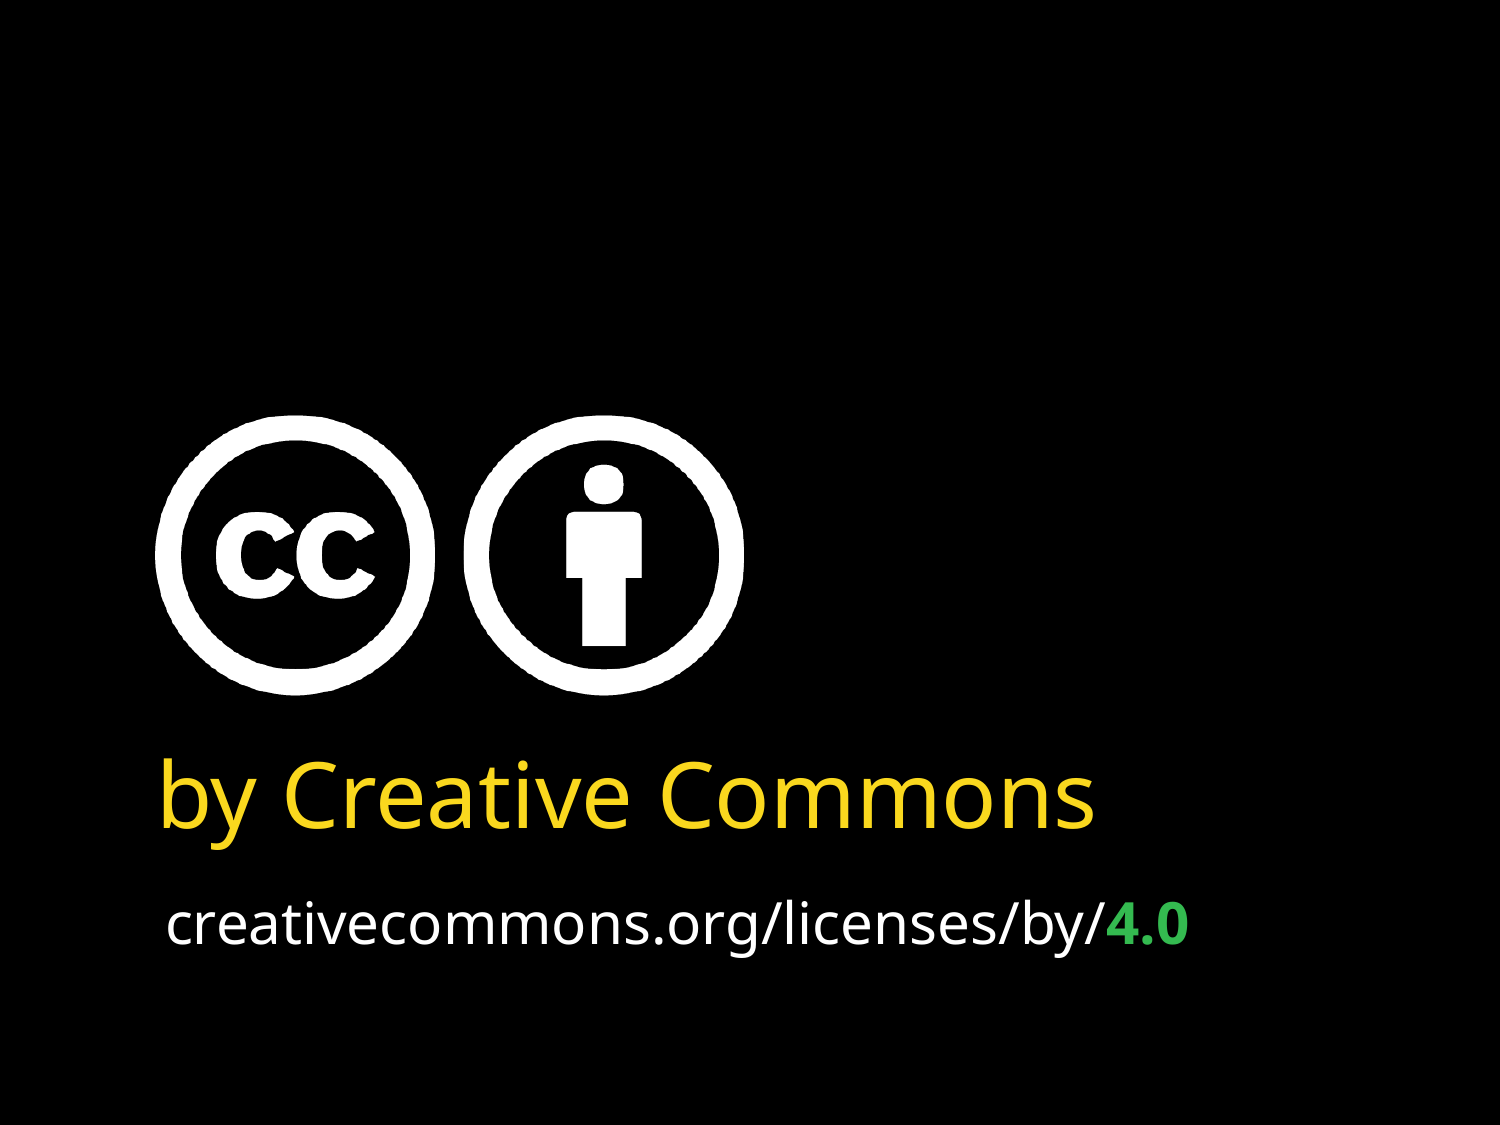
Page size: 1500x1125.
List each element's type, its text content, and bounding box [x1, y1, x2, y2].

title by Creative Commons [93, 616, 1424, 858]
subtitle creativecommons.org/licenses/by/4.0 [150, 878, 1369, 1005]
picture [126, 388, 772, 725]
